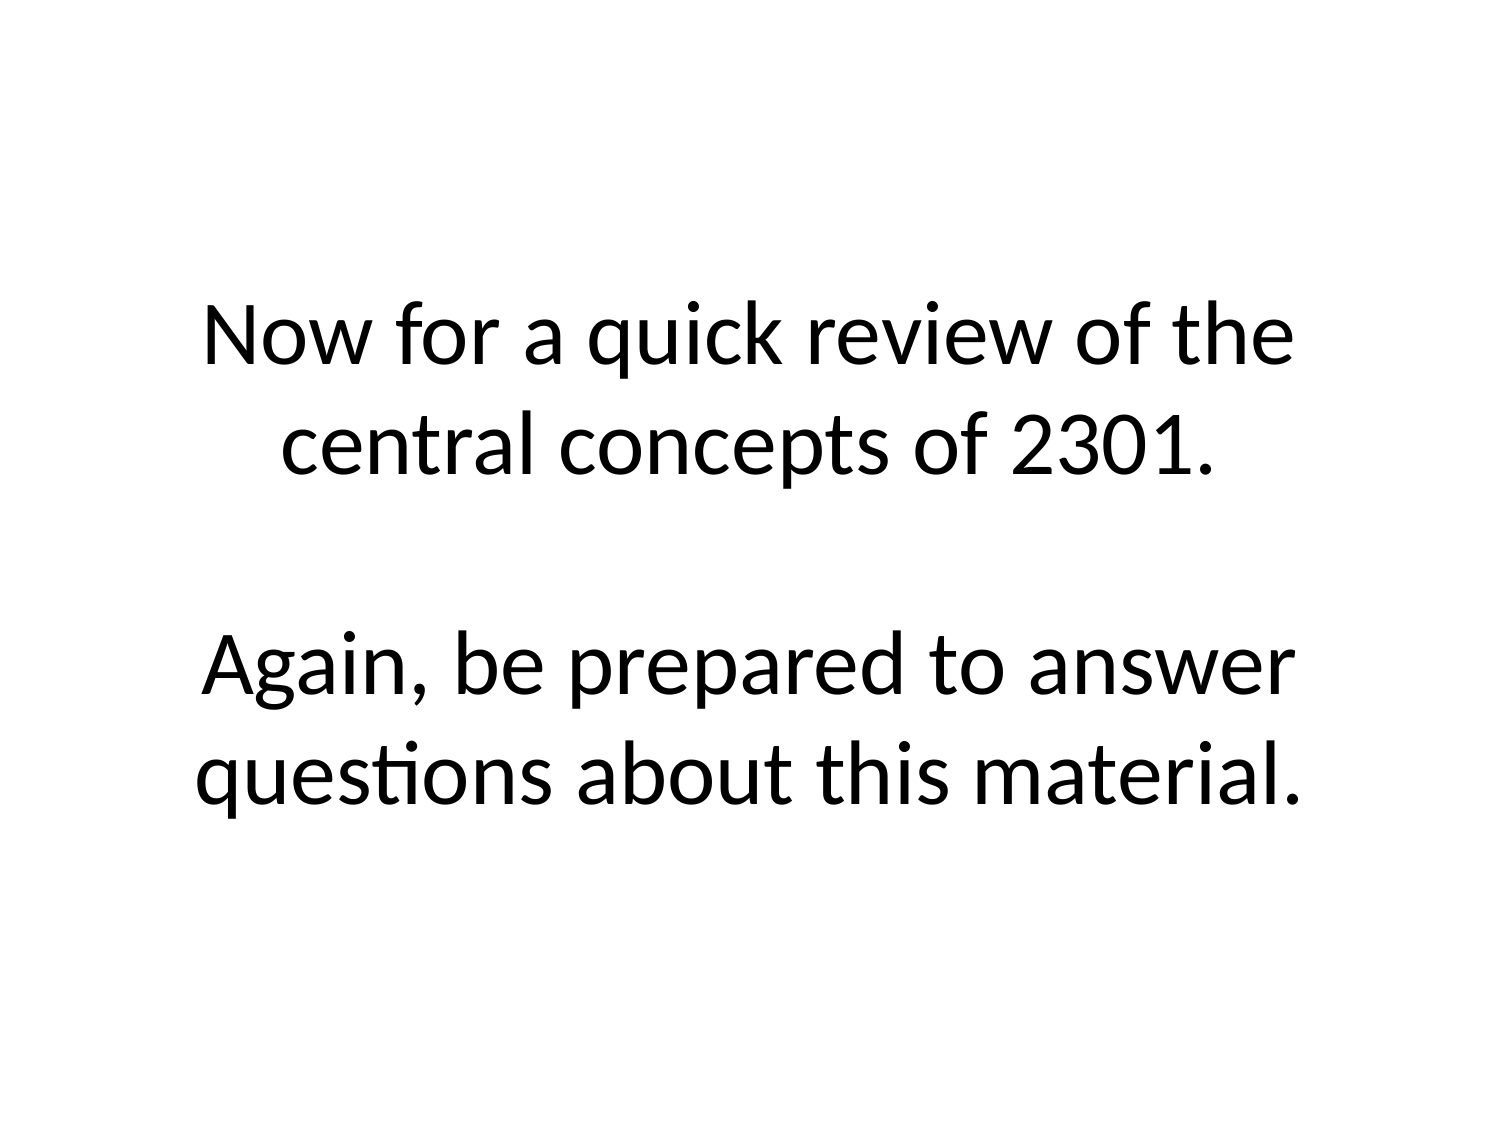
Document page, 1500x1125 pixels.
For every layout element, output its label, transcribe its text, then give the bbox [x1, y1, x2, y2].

title Now for a quick review of the central concepts of 2301. Again, be prepared to answer questions about this material. [74, 44, 1426, 1051]
